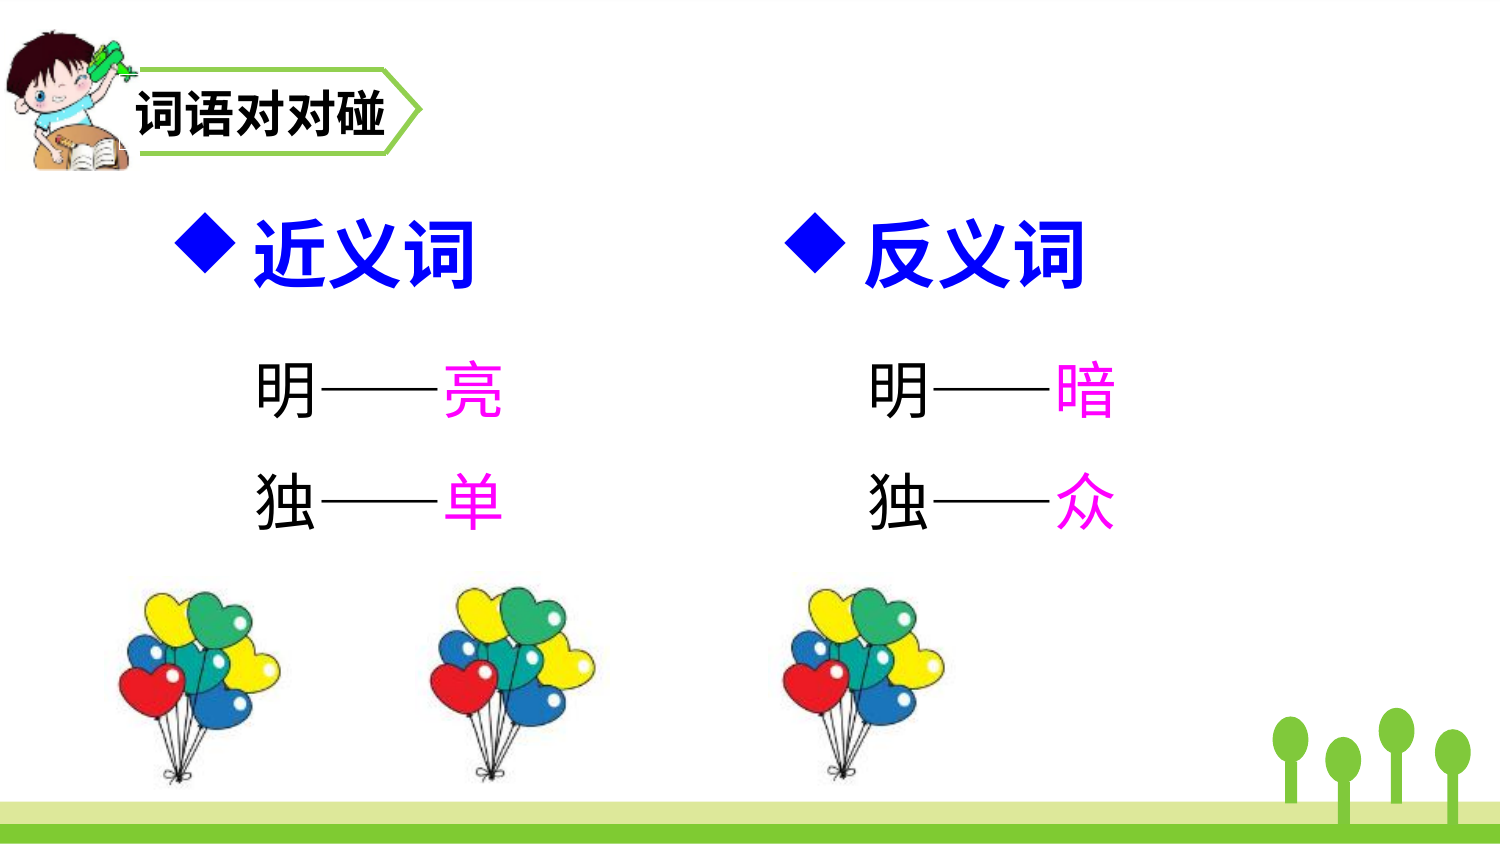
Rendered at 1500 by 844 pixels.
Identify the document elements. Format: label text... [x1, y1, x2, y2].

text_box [0, 707, 1500, 844]
picture [0, 0, 1500, 801]
text_box 明——亮 独——单 [243, 307, 646, 544]
text_box 反义词 [766, 201, 1100, 304]
text_box 近义词 [157, 201, 490, 304]
text_box 明——暗 独——众 [855, 307, 1281, 544]
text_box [3, 28, 449, 171]
